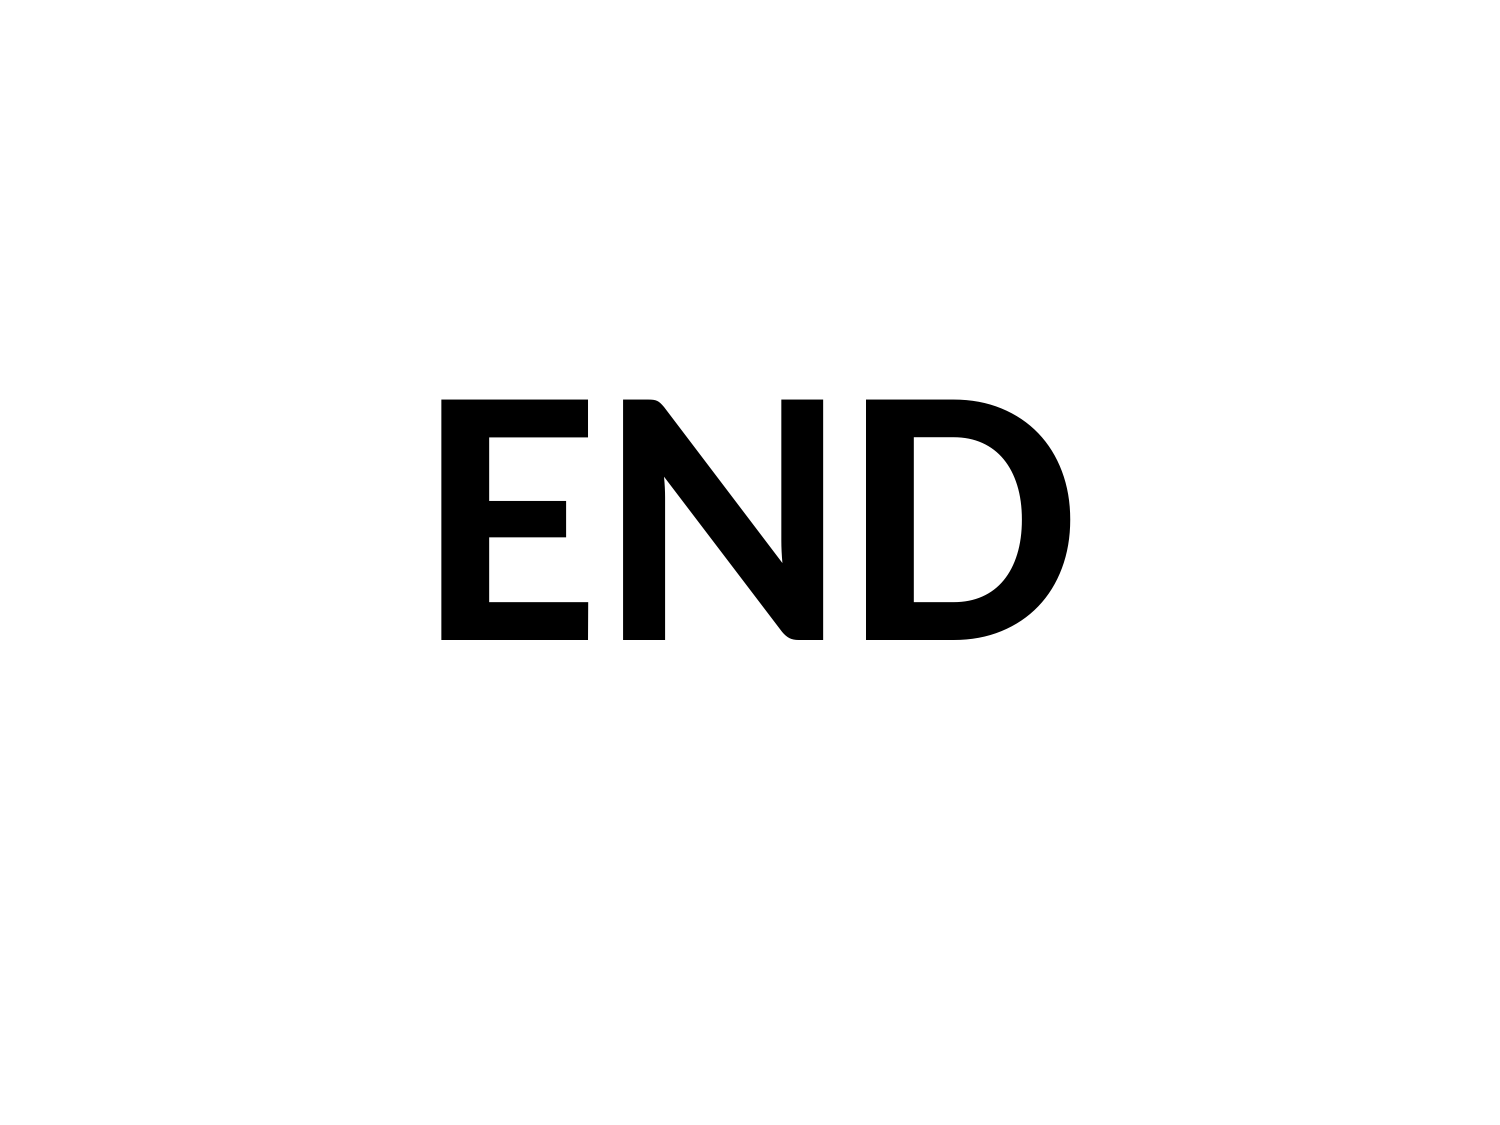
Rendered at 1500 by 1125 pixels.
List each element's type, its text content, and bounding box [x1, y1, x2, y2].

list END [75, 262, 1425, 1005]
